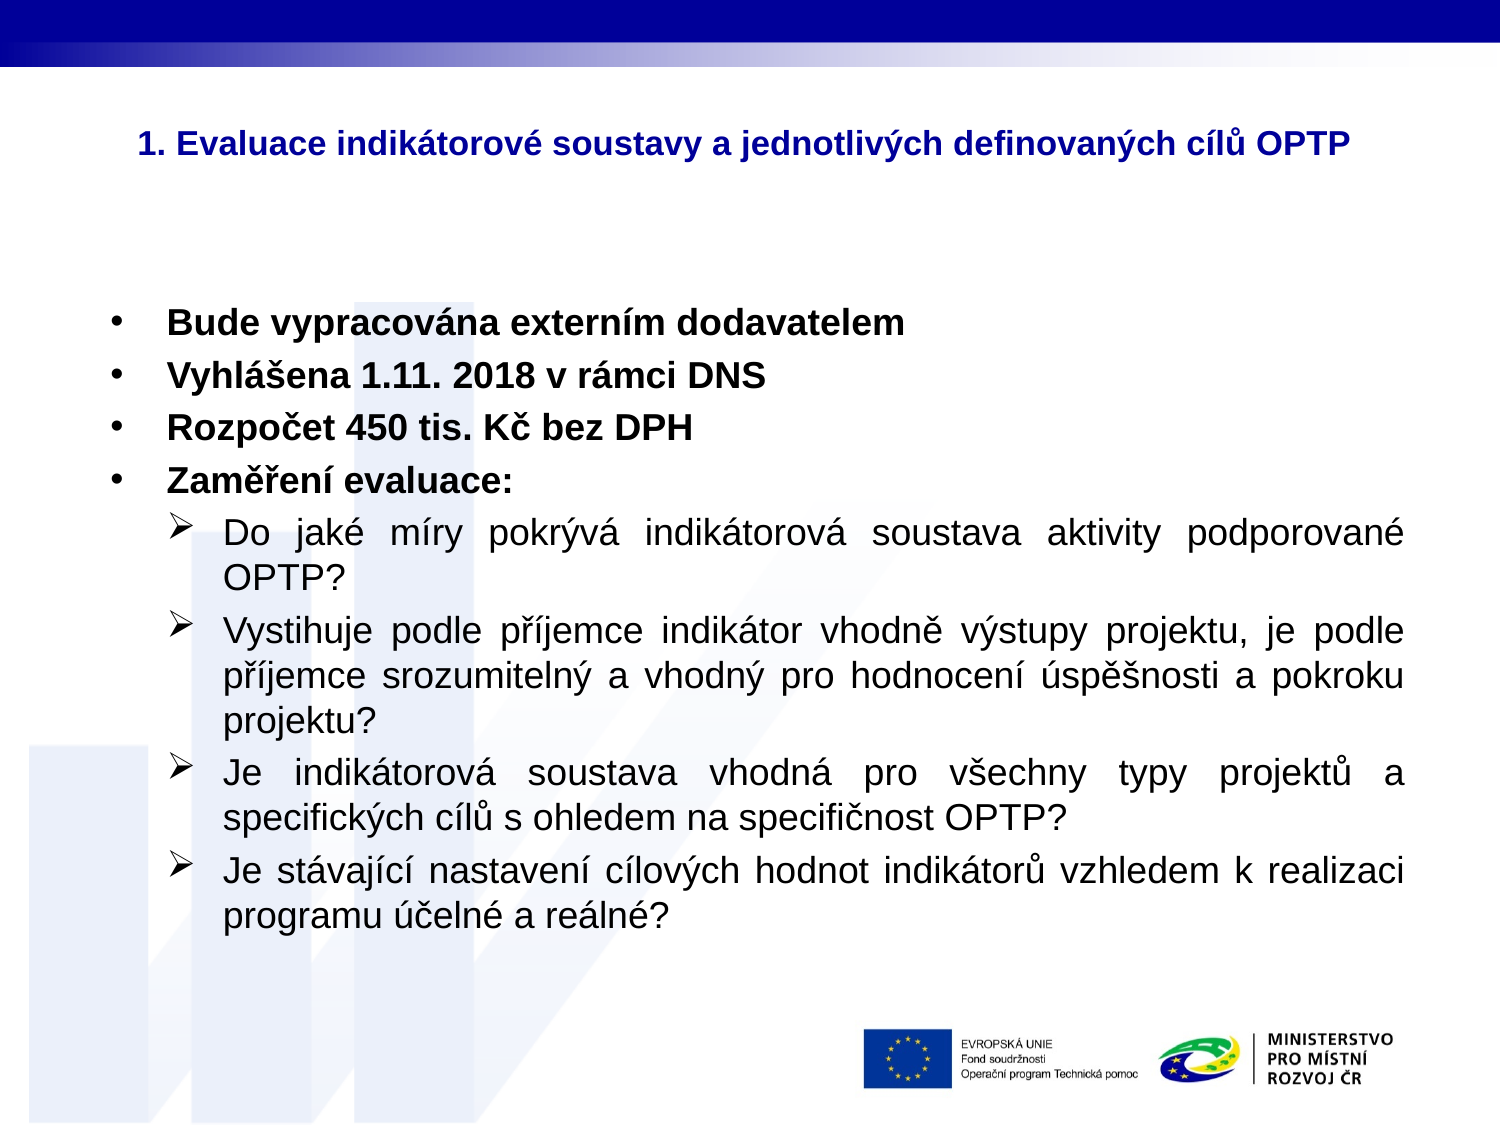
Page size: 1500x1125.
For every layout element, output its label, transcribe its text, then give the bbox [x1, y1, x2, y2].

list Bude vypracována externím dodavatelem Vyhlášena 1.11. 2018 v rámci DNS Rozpočet 450 tis. Kč bez DPH Zaměření evaluace: Do jaké míry pokrývá indikátorová soustava aktivity podporované OPTP? Vystihuje podle příjemce indikátor vhodně výstupy projektu, je podle příjemce srozumitelný a vhodný pro hodnocení úspěšnosti a pokroku projektu? Je indikátorová soustava vhodná pro všechny typy projektů a specifických cílů s ohledem na specifičnost OPTP? Je stávající nastavení cílových hodnot indikátorů vzhledem k realizaci programu účelné a reálné? [95, 290, 1421, 1012]
picture [29, 302, 1412, 1125]
title 1. Evaluace indikátorové soustavy a jednotlivých definovaných cílů OPTP [64, 113, 1425, 197]
